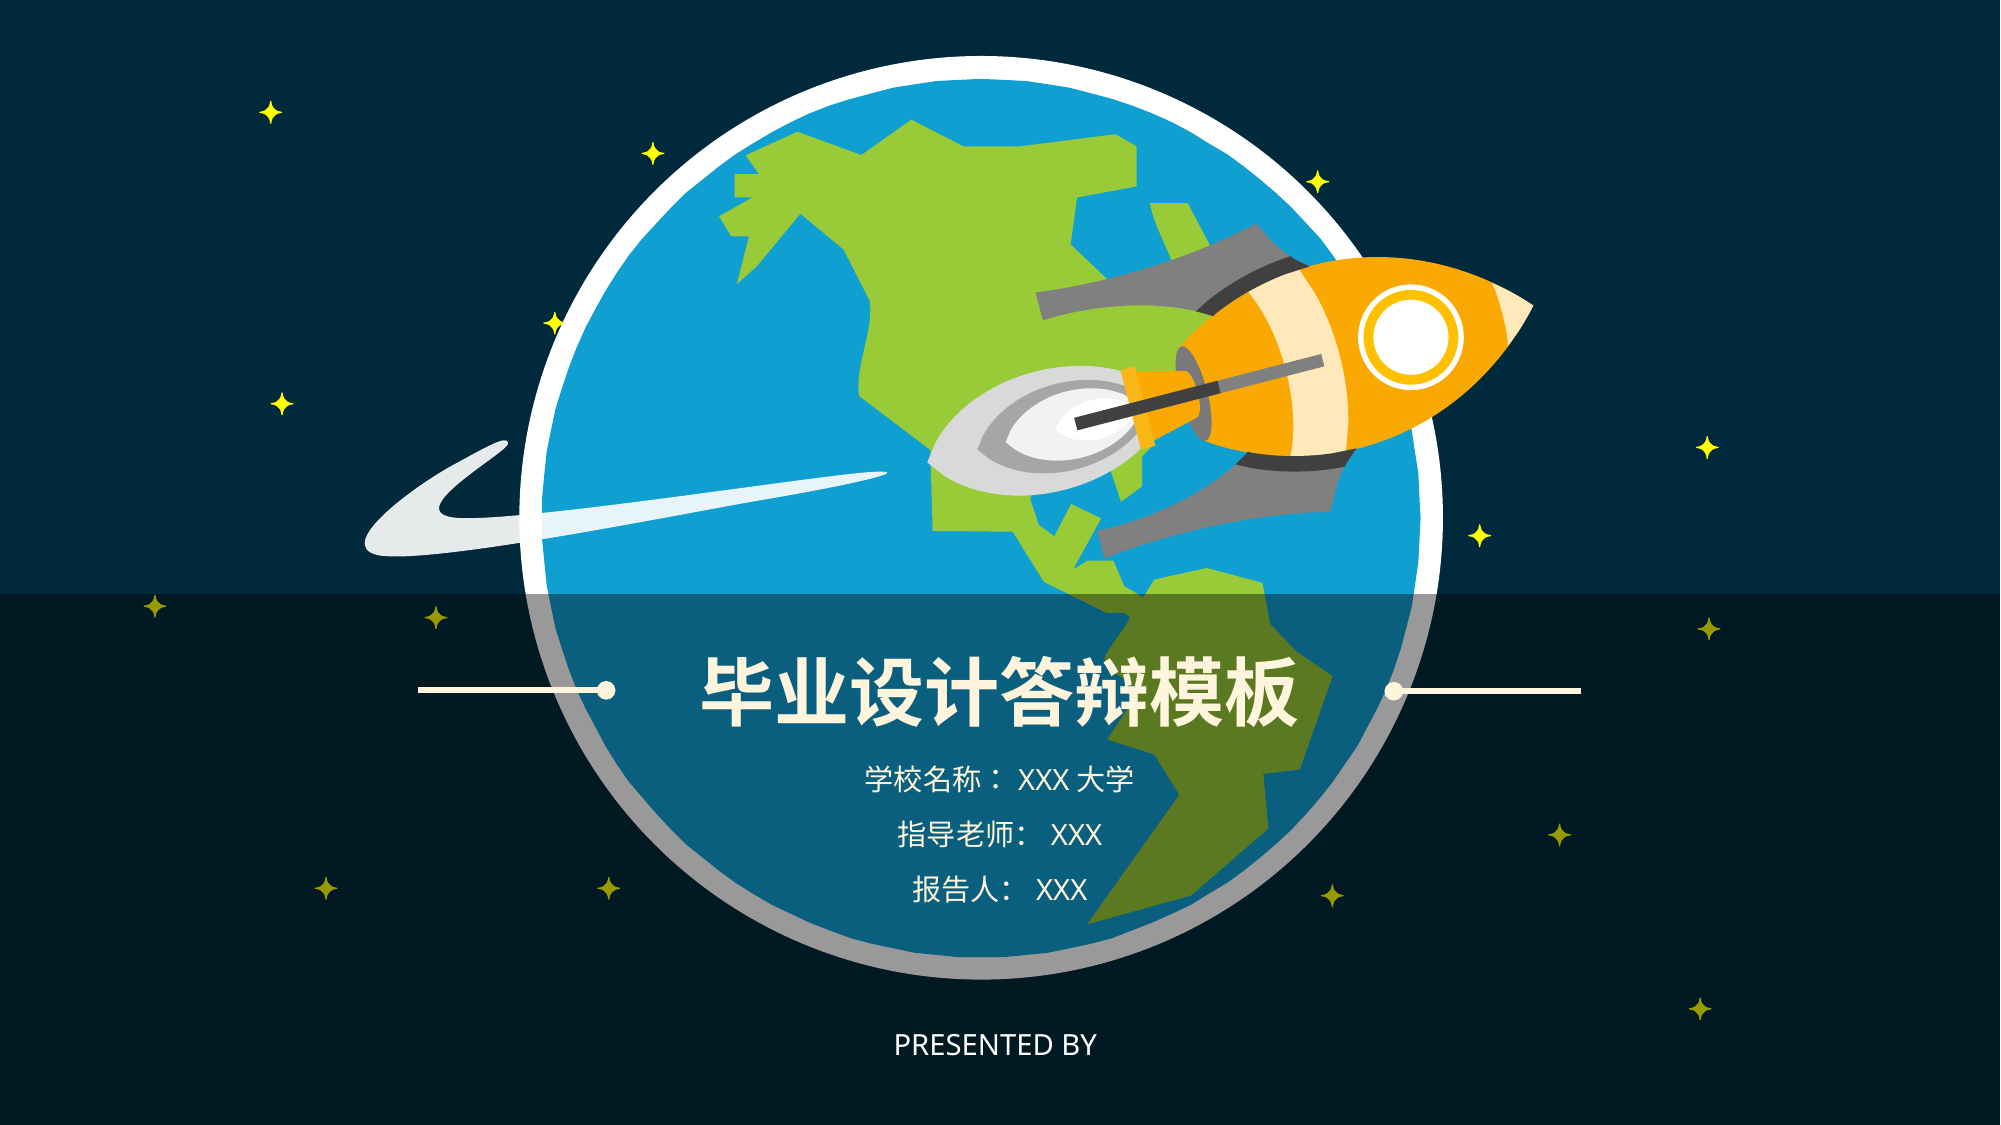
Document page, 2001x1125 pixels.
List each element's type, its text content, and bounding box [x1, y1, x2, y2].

list 学校名称：XXX大学 [628, 751, 1372, 806]
list 毕业设计答辩模板 [628, 647, 1372, 734]
list PRESENTED BY [627, 1016, 1371, 1072]
list 报告人：XXX [628, 861, 1372, 917]
list 指导老师：XXX [628, 806, 1372, 861]
